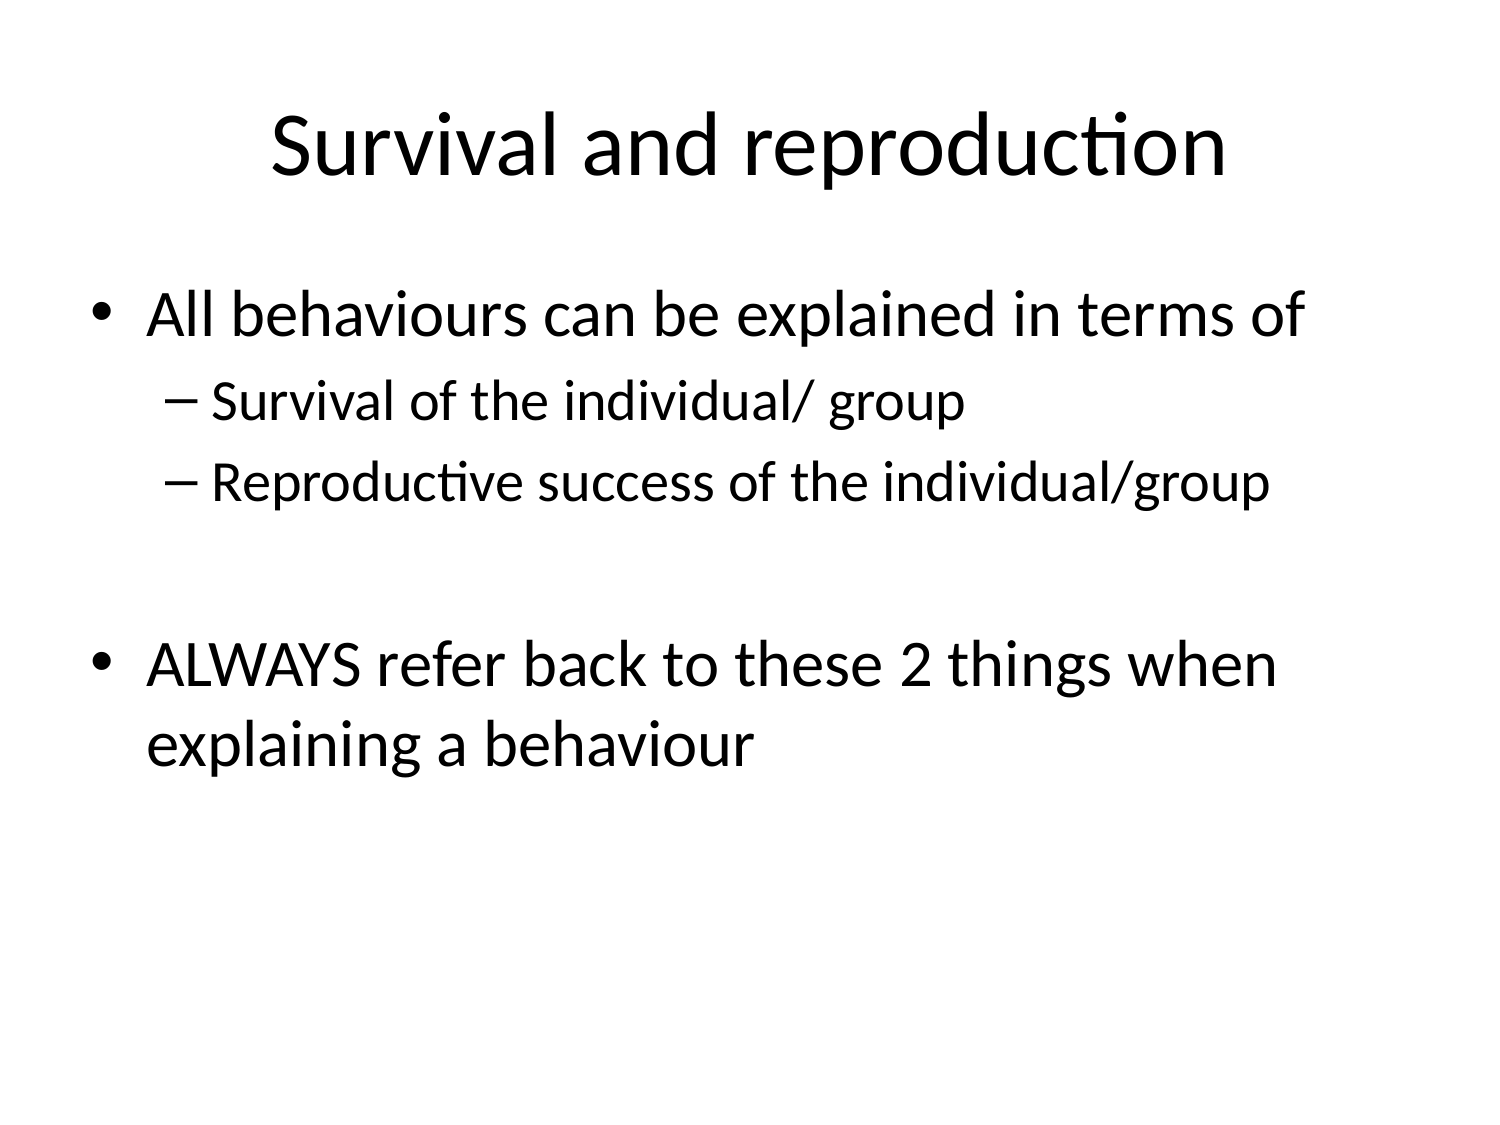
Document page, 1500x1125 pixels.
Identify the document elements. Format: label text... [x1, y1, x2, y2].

list All behaviours can be explained in terms of Survival of the individual/ group Reproductive success of the individual/group ALWAYS refer back to these 2 things when explaining a behaviour [75, 262, 1425, 1005]
title Survival and reproduction [75, 45, 1425, 233]
